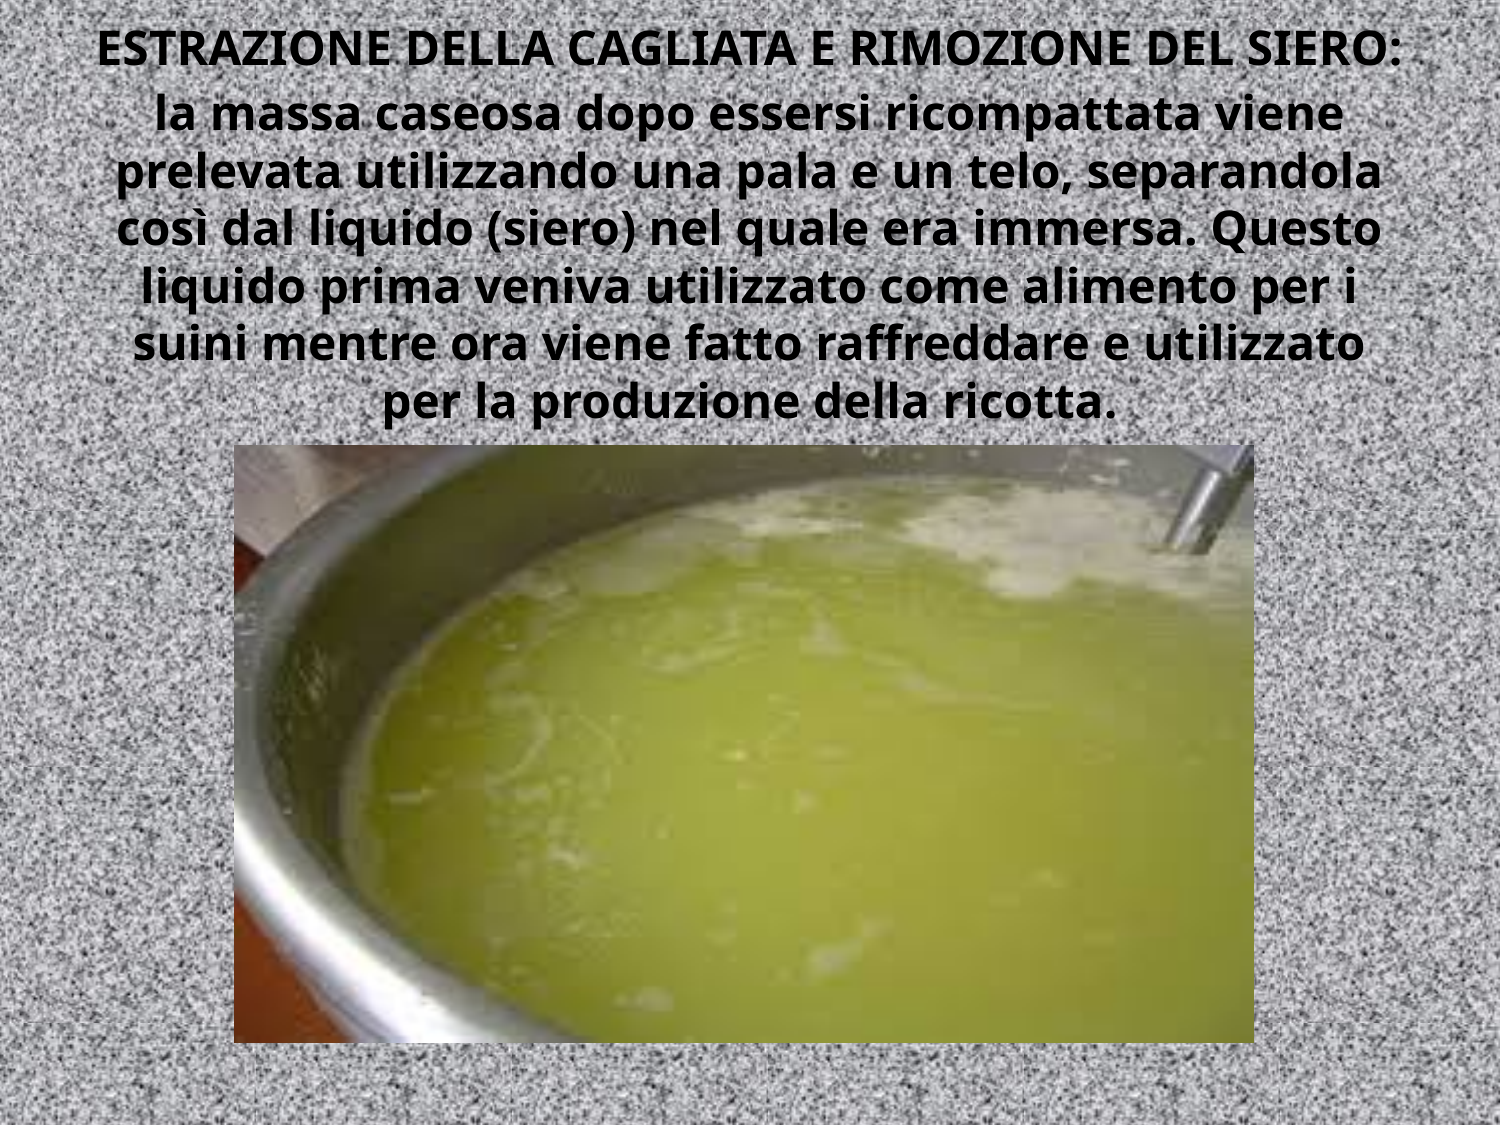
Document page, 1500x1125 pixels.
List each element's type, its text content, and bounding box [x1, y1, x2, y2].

title ESTRAZIONE DELLA CAGLIATA E RIMOZIONE DEL SIERO: la massa caseosa dopo essersi ricompattata viene prelevata utilizzando una pala e un telo, separandola così dal liquido (siero) nel quale era immersa. Questo liquido prima veniva utilizzato come alimento per i suini mentre ora viene fatto raffreddare e utilizzato per la produzione della ricotta. [74, 105, 1426, 341]
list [234, 445, 1255, 1044]
picture [0, 0, 1500, 1125]
